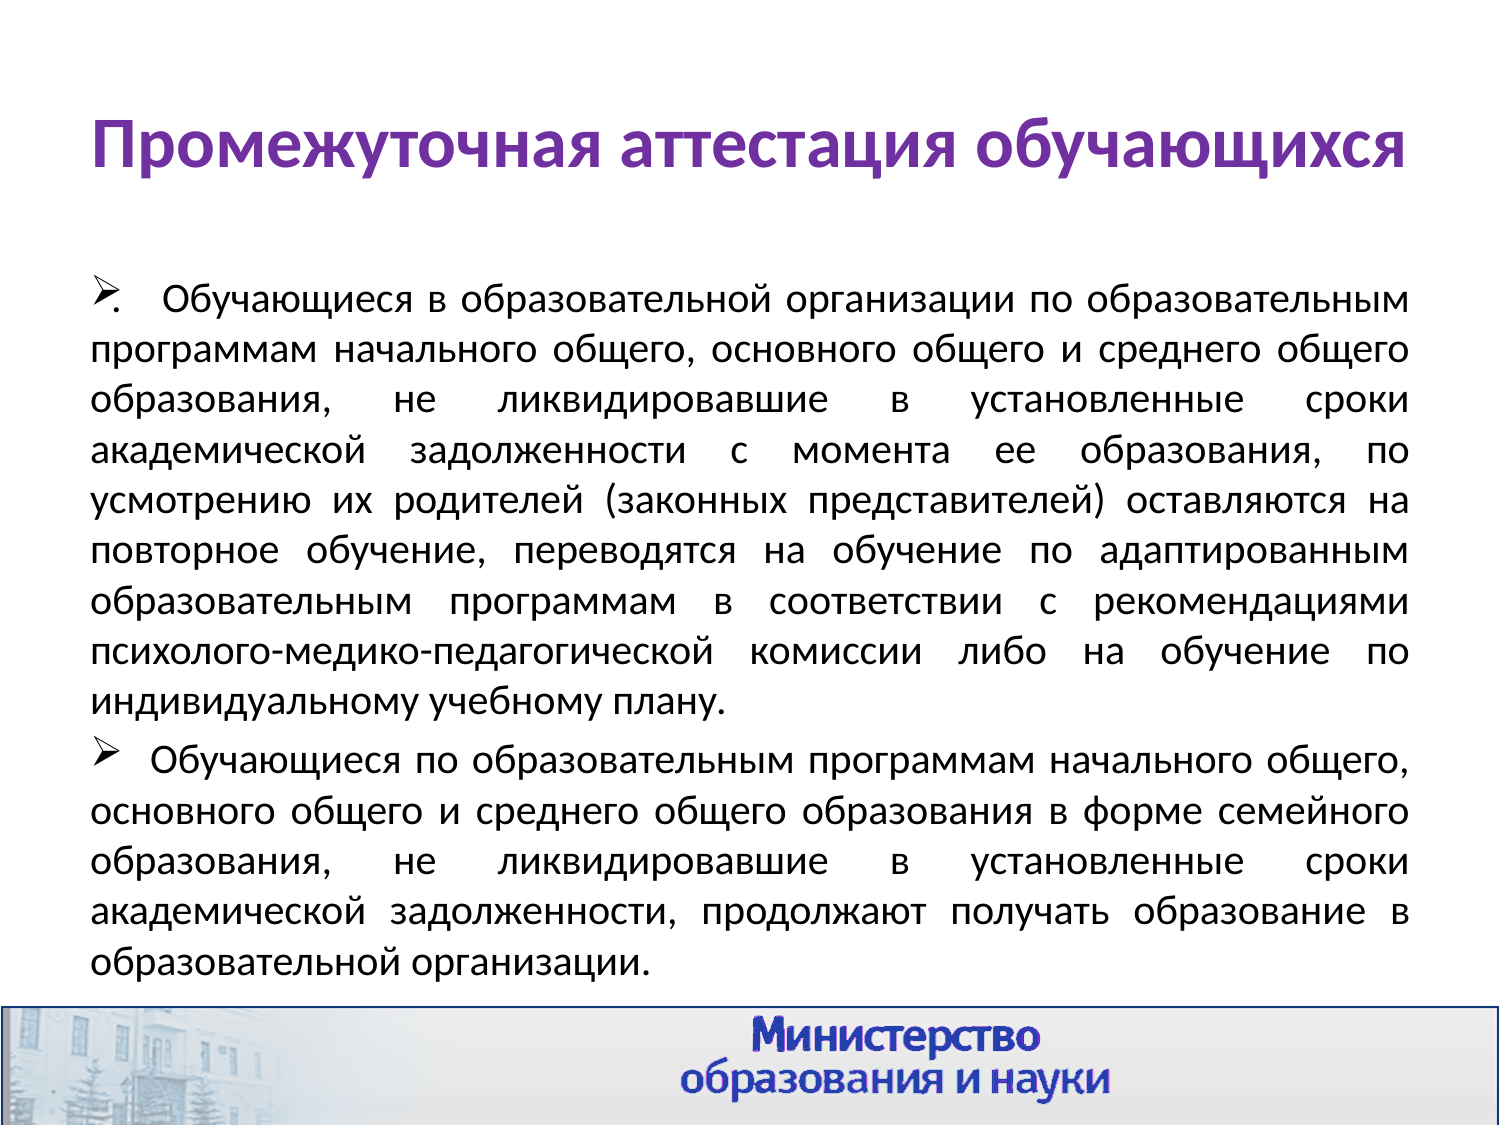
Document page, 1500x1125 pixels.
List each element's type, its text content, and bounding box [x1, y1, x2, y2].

title Промежуточная аттестация обучающихся [75, 45, 1425, 233]
list . Обучающиеся в образовательной организации по образовательным программам начального общего, основного общего и среднего общего образования, не ликвидировавшие в установленные сроки академической задолженности с момента ее образования, по усмотрению их родителей (законных представителей) оставляются на повторное обучение, переводятся на обучение по адаптированным образовательным программам в соответствии с рекомендациями психолого-медико-педагогической комиссии либо на обучение по индивидуальному учебному плану. Обучающиеся по образовательным программам начального общего, основного общего и среднего общего образования в форме семейного образования, не ликвидировавшие в установленные сроки академической задолженности, продолжают получать образование в образовательной организации. [75, 262, 1425, 1003]
picture [0, 1004, 1500, 1125]
